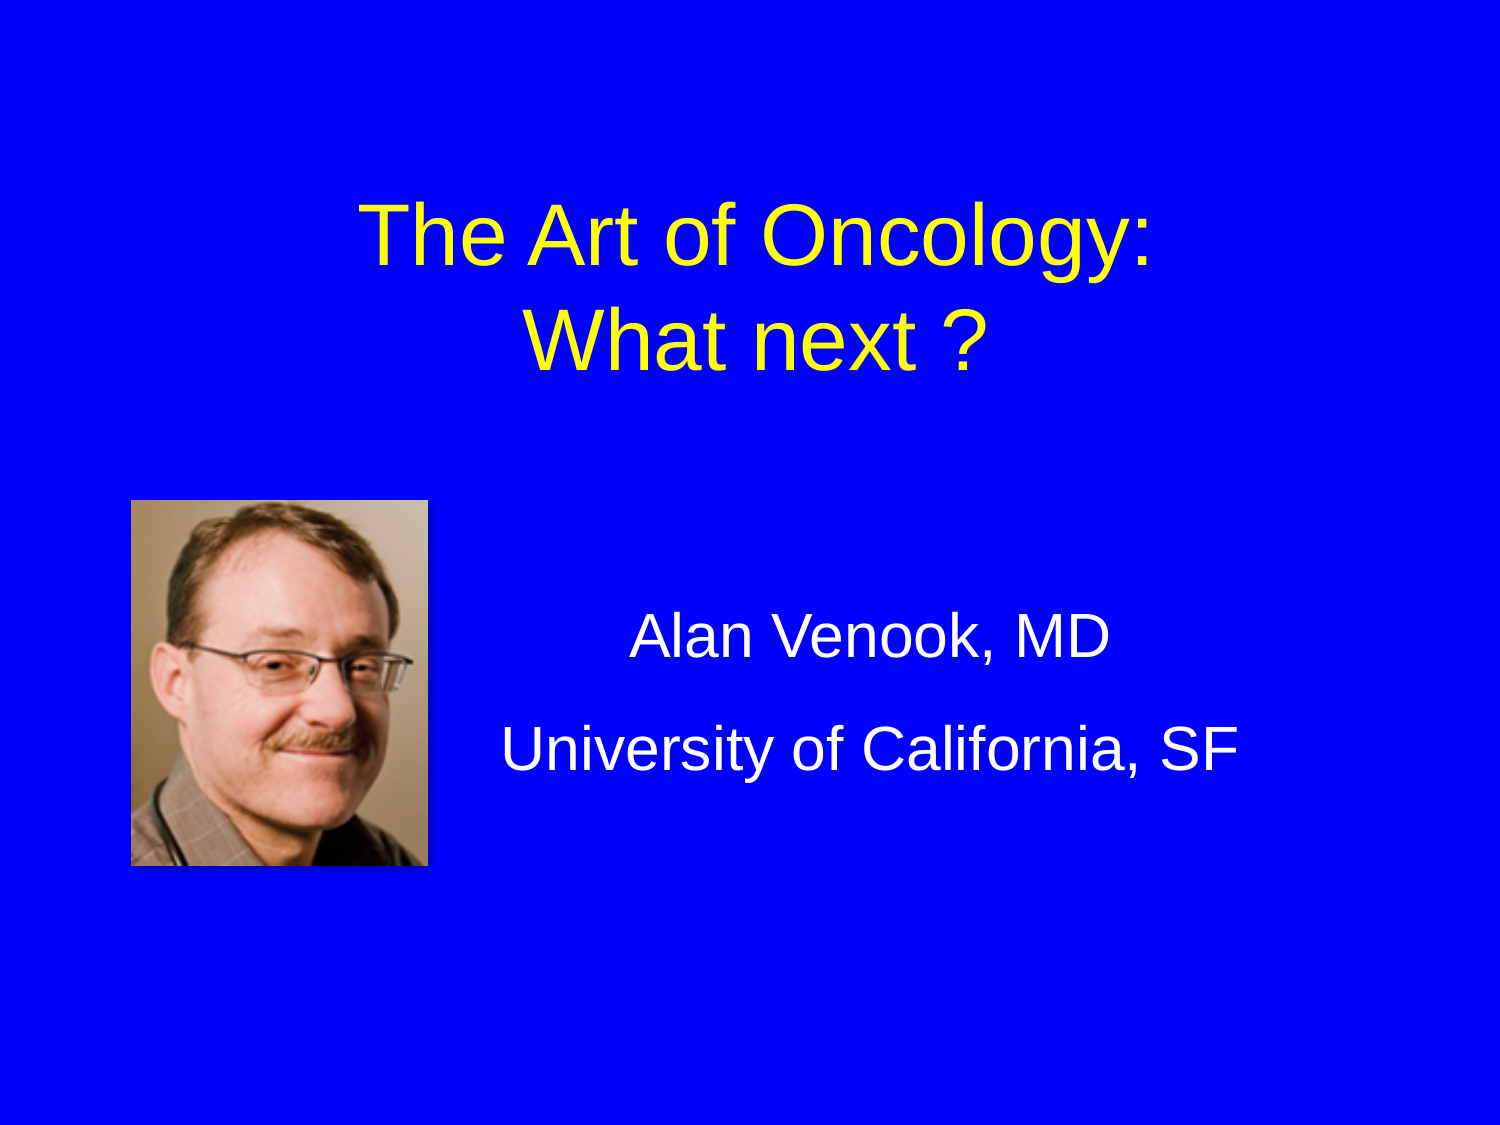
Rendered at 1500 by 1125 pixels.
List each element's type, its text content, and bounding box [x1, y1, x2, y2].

title The Art of Oncology: What next ? [74, 162, 1438, 404]
subtitle Alan Venook, MD University of California, SF [437, 587, 1338, 739]
picture [131, 500, 428, 866]
